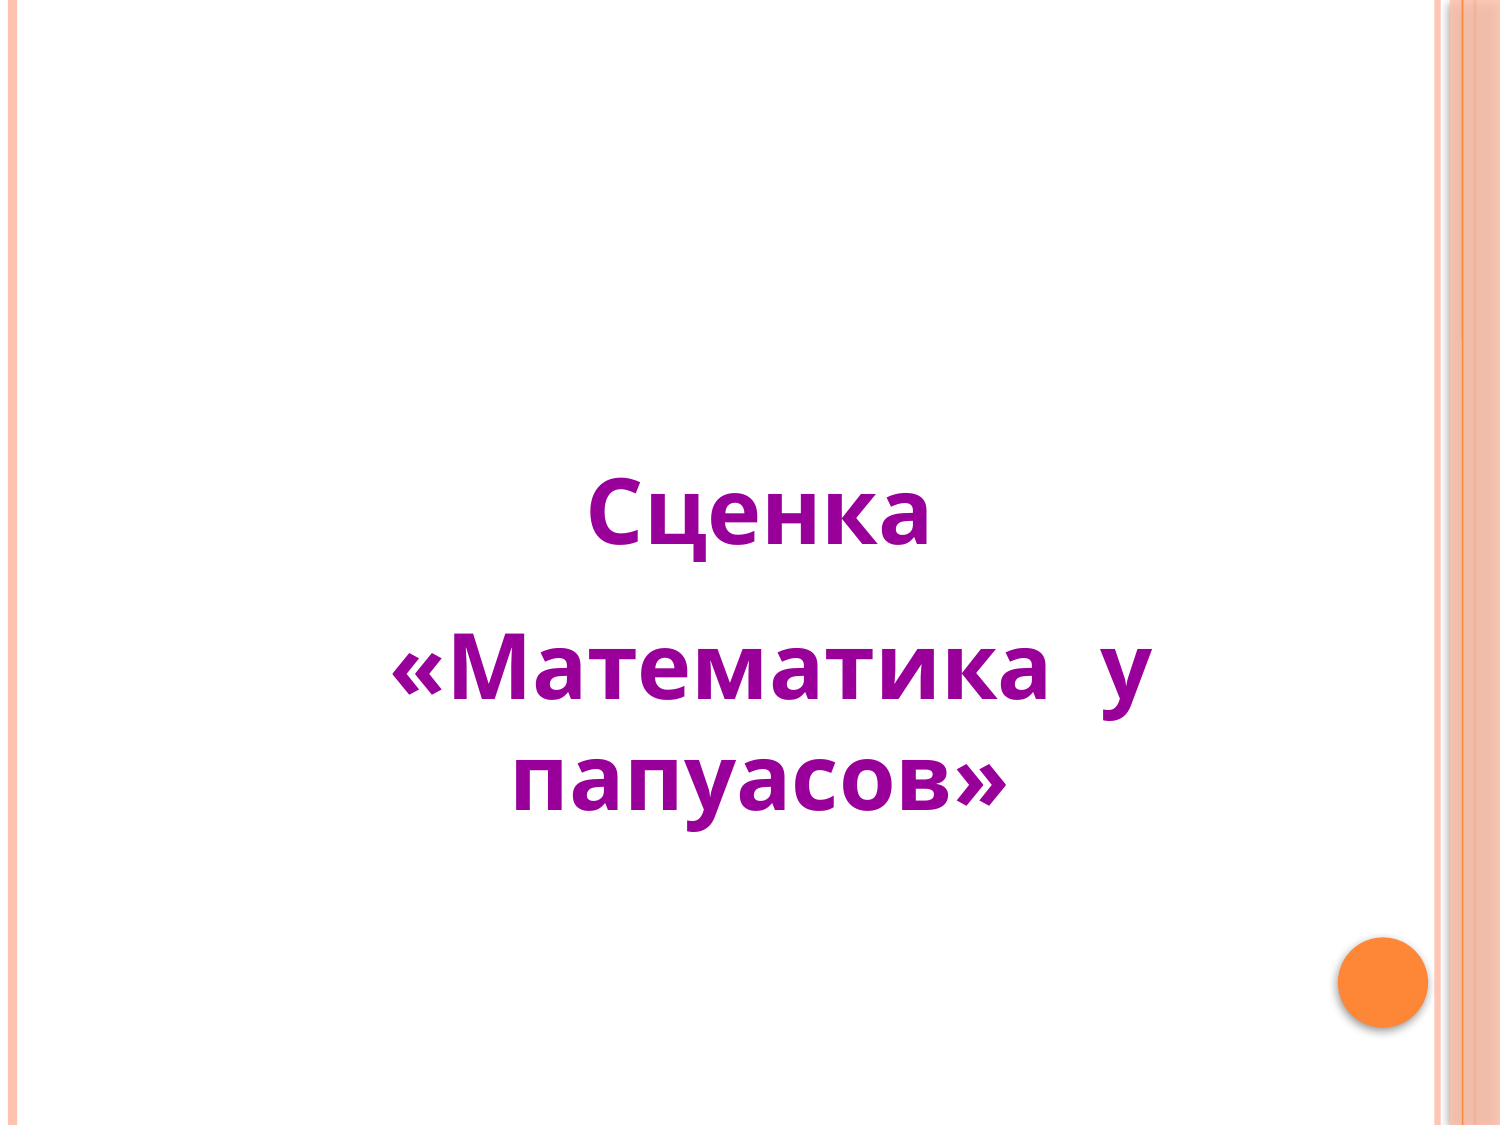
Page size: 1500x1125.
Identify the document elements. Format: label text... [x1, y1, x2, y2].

text_box Сценка «Математика у папуасов» [128, 445, 1392, 836]
